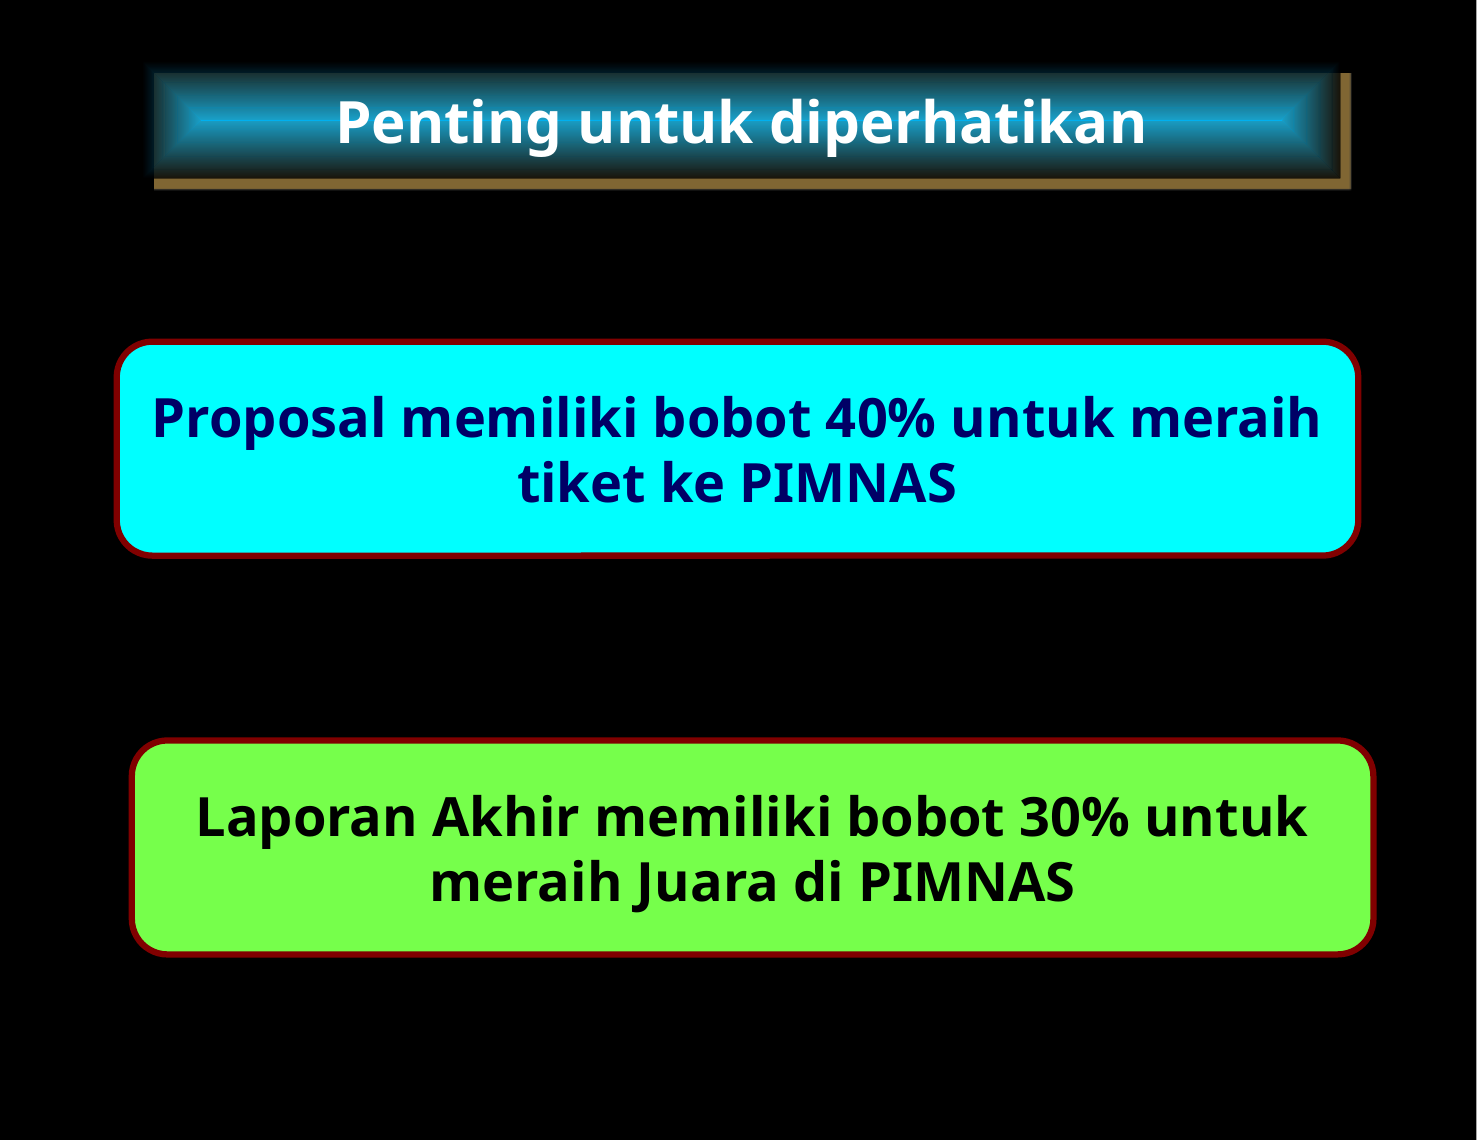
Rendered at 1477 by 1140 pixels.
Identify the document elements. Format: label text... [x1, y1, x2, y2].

text_box Proposal memiliki bobot 40% untuk meraih tiket ke PIMNAS [116, 341, 1359, 556]
text_box Penting untuk diperhatikan [142, 61, 1341, 179]
text_box Laporan Akhir memiliki bobot 30% untuk meraih Juara di PIMNAS [131, 740, 1374, 955]
text_box [92, 274, 1393, 1076]
